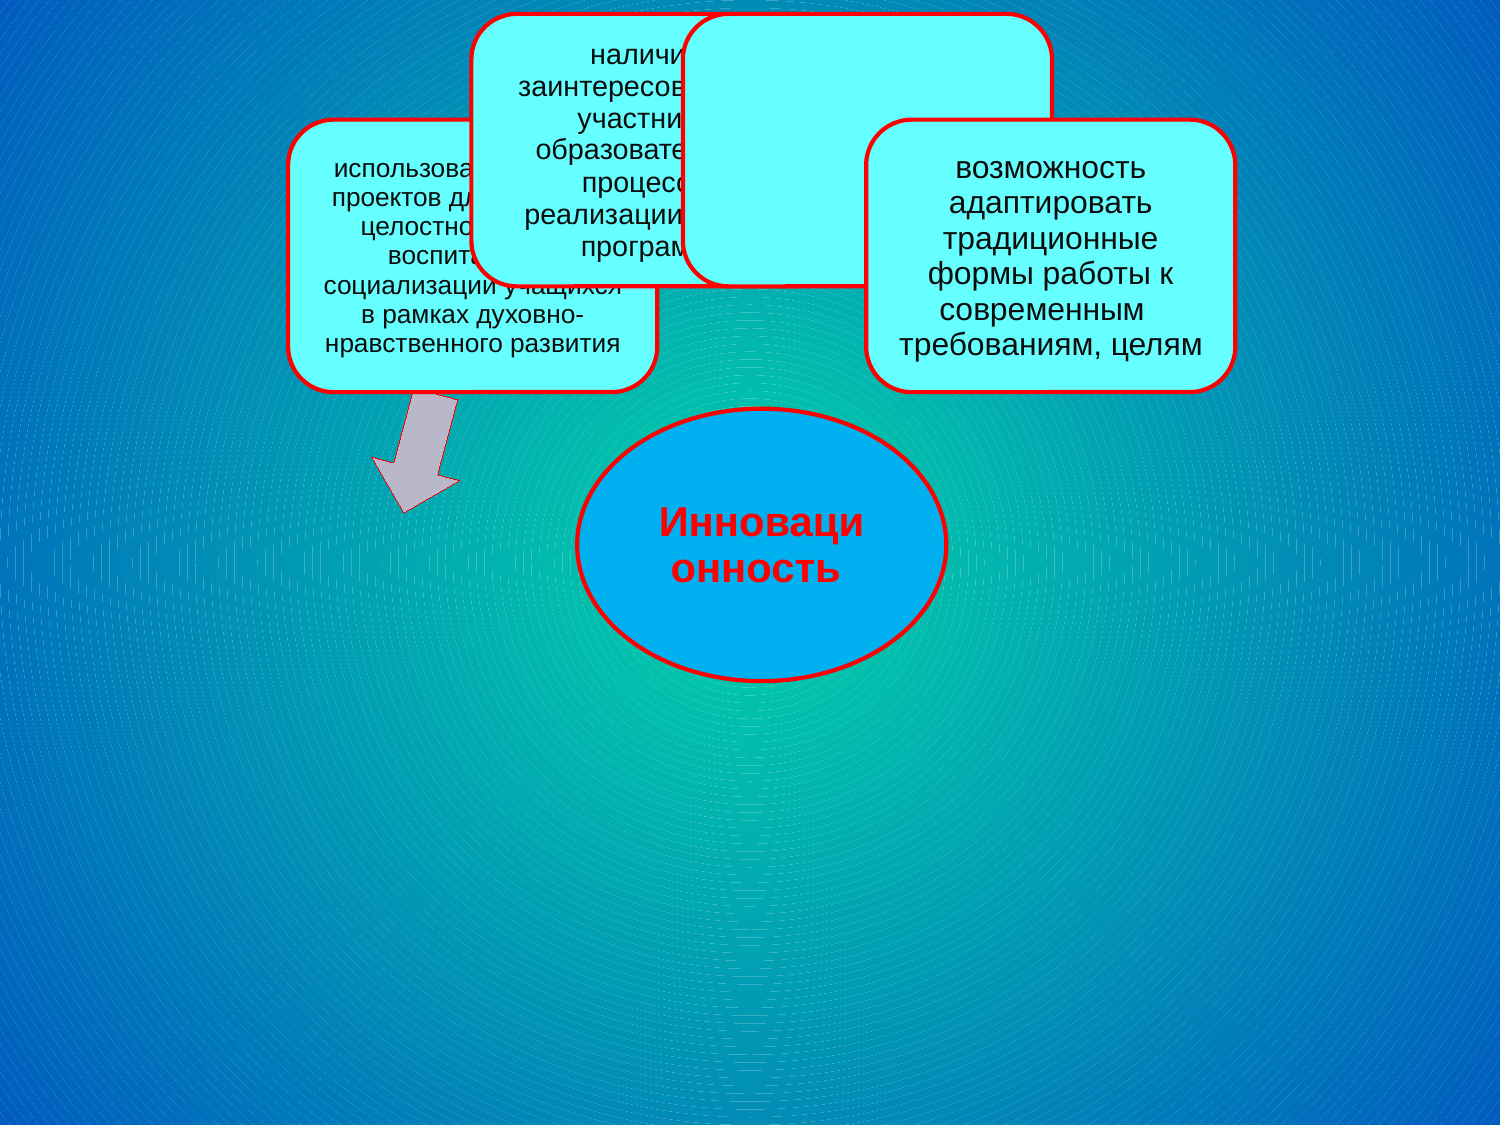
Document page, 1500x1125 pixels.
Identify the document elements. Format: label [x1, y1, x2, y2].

text_box [0, 0, 1500, 1125]
text_box [23, 0, 1500, 1091]
